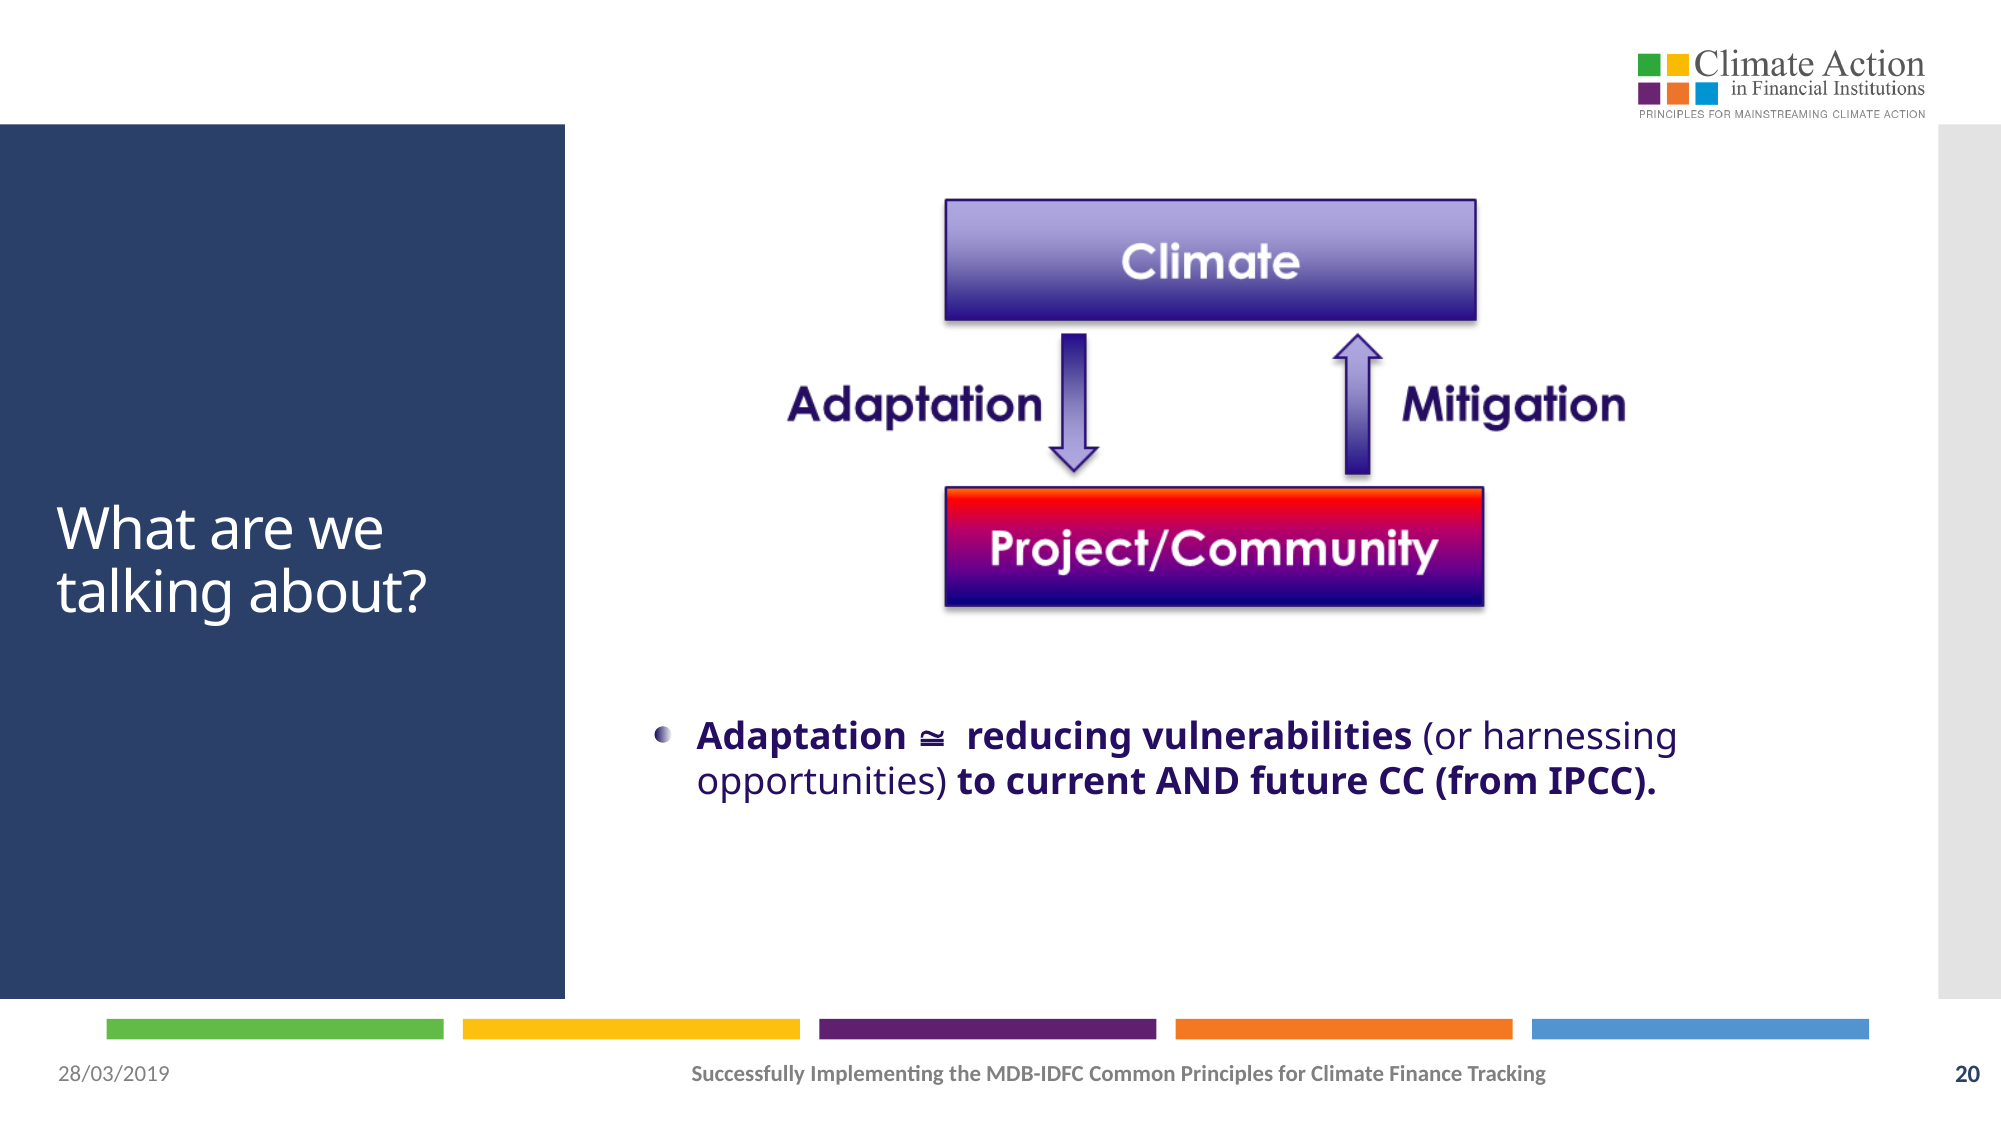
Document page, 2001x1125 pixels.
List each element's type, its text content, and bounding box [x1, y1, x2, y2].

slide_number 20 [1744, 1042, 1996, 1103]
footer Successfully Implementing the MDB-IDFC Common Principles for Climate Finance Tracking [634, 1042, 1605, 1103]
picture [755, 195, 1672, 621]
list Adaptation  reducing vulnerabilities (or harnessing opportunities) to current AND future CC (from IPCC). [634, 141, 1835, 982]
picture [649, 721, 677, 748]
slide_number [43, 1042, 493, 1103]
picture [1634, 46, 1937, 126]
title What are we talking about? [41, 184, 525, 940]
